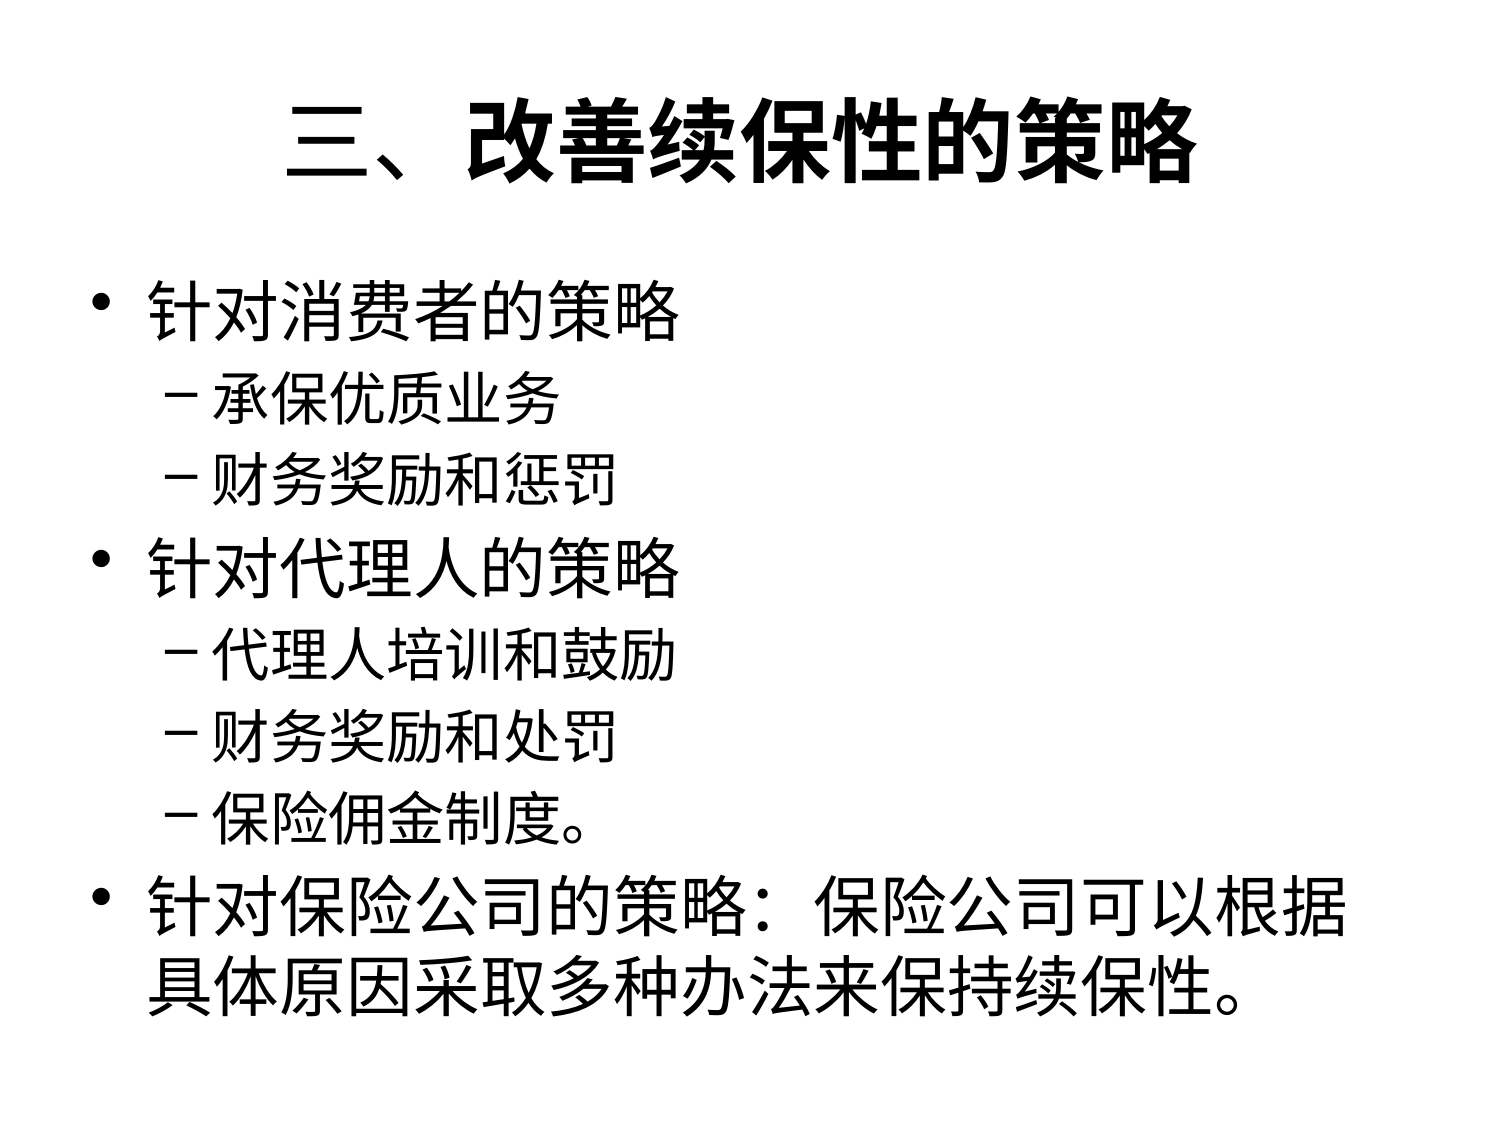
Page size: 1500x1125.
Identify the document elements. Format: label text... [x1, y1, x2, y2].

title 三、改善续保性的策略 [75, 45, 1425, 233]
list 针对消费者的策略 承保优质业务 财务奖励和惩罚 针对代理人的策略 代理人培训和鼓励 财务奖励和处罚 保险佣金制度。 针对保险公司的策略：保险公司可以根据具体原因采取多种办法来保持续保性。 [75, 262, 1425, 1059]
